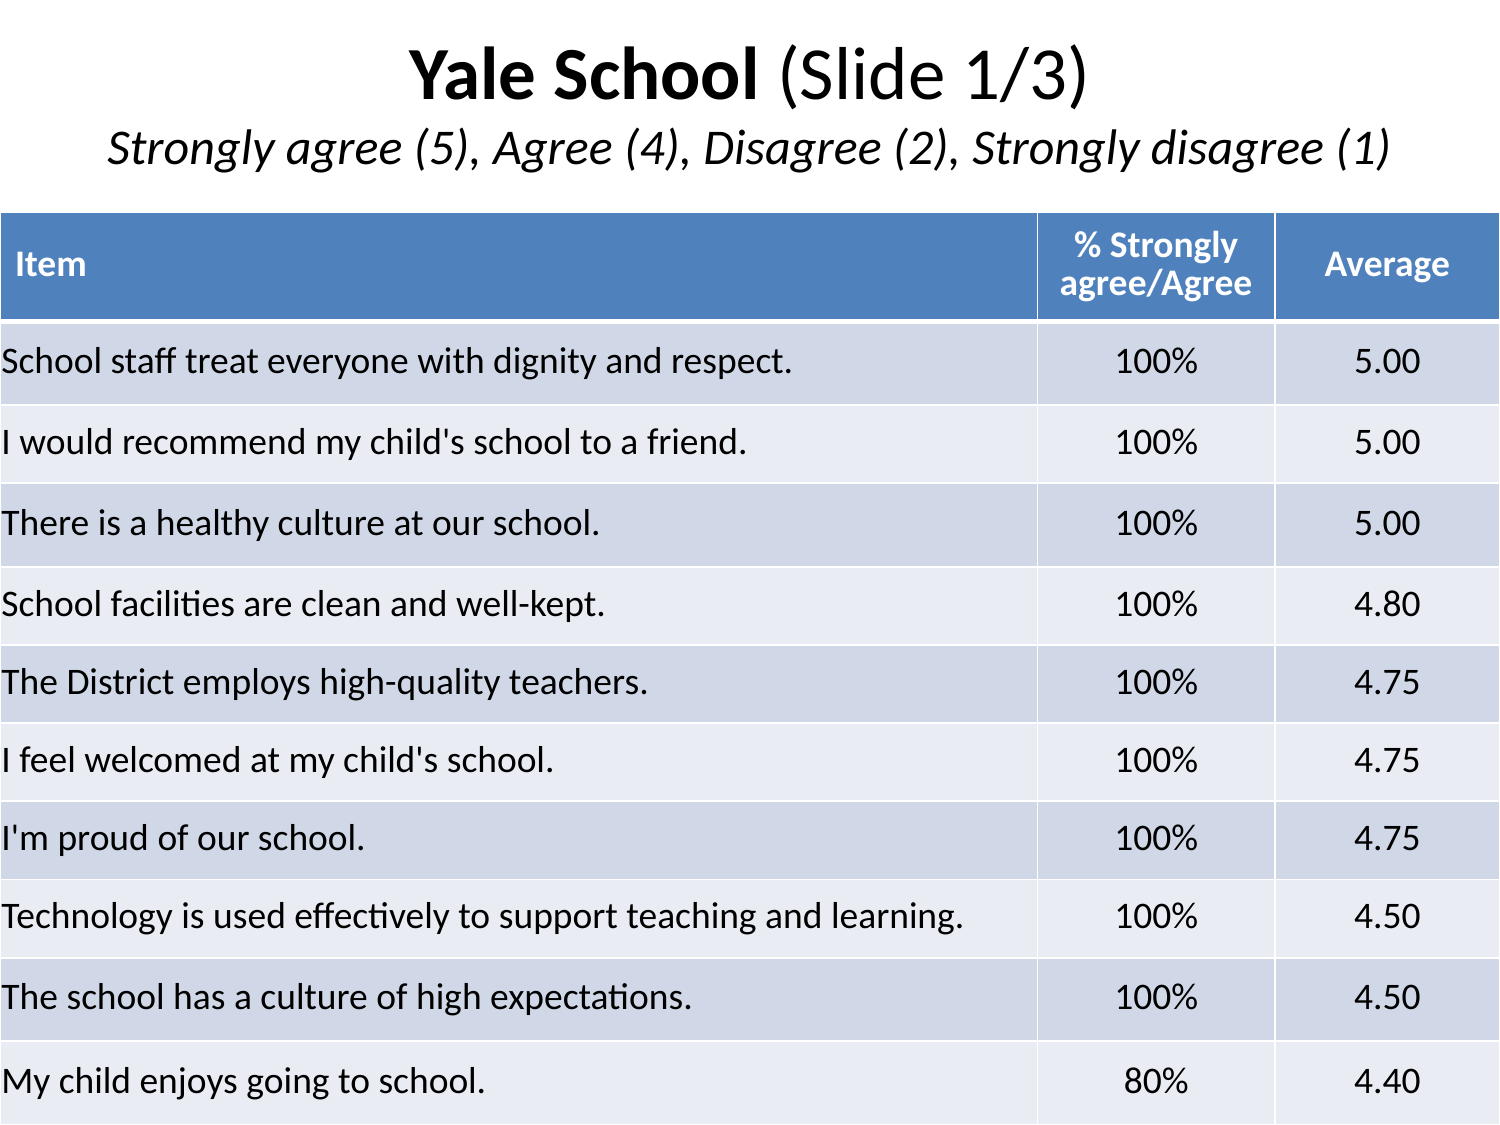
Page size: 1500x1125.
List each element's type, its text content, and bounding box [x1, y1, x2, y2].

table_cell The District employs high-quality teachers. [1, 646, 1037, 722]
table_cell 4.50 [1276, 959, 1499, 1040]
table_cell 4.80 [1276, 568, 1499, 644]
table_cell 100% [1038, 880, 1274, 957]
table_cell 100% [1038, 959, 1274, 1040]
table_cell 100% [1038, 568, 1274, 644]
table_header Item [1, 213, 1037, 319]
table_cell 4.75 [1276, 802, 1499, 879]
table_cell 4.75 [1276, 724, 1499, 800]
table_cell 5.00 [1276, 484, 1499, 566]
table_cell 80% [1038, 1042, 1274, 1124]
table_cell I'm proud of our school. [1, 802, 1037, 879]
table_cell 100% [1038, 646, 1274, 722]
table_cell 4.50 [1276, 880, 1499, 957]
table_cell 100% [1038, 406, 1274, 482]
table_cell Technology is used effectively to support teaching and learning. [1, 880, 1037, 957]
table_header Average [1276, 213, 1499, 319]
table_cell 100% [1038, 802, 1274, 879]
table_cell The school has a culture of high expectations. [1, 959, 1037, 1040]
table_cell My child enjoys going to school. [1, 1042, 1037, 1124]
table_cell I feel welcomed at my child's school. [1, 724, 1037, 800]
table_cell 100% [1038, 484, 1274, 566]
table_cell 5.00 [1276, 324, 1499, 404]
table_cell 100% [1038, 724, 1274, 800]
table_cell There is a healthy culture at our school. [1, 484, 1037, 566]
table_header % Strongly agree/Agree [1038, 213, 1274, 319]
table_cell School facilities are clean and well-kept. [1, 568, 1037, 644]
title Yale School (Slide 1/3) Strongly agree (5), Agree (4), Disagree (2), Strongly disagree (1) [0, 0, 1500, 200]
table_cell 4.75 [1276, 646, 1499, 722]
table_cell 5.00 [1276, 406, 1499, 482]
table_cell School staff treat everyone with dignity and respect. [1, 324, 1037, 404]
table_cell 100% [1038, 324, 1274, 404]
table_cell 4.40 [1276, 1042, 1499, 1124]
table_cell I would recommend my child's school to a friend. [1, 406, 1037, 482]
